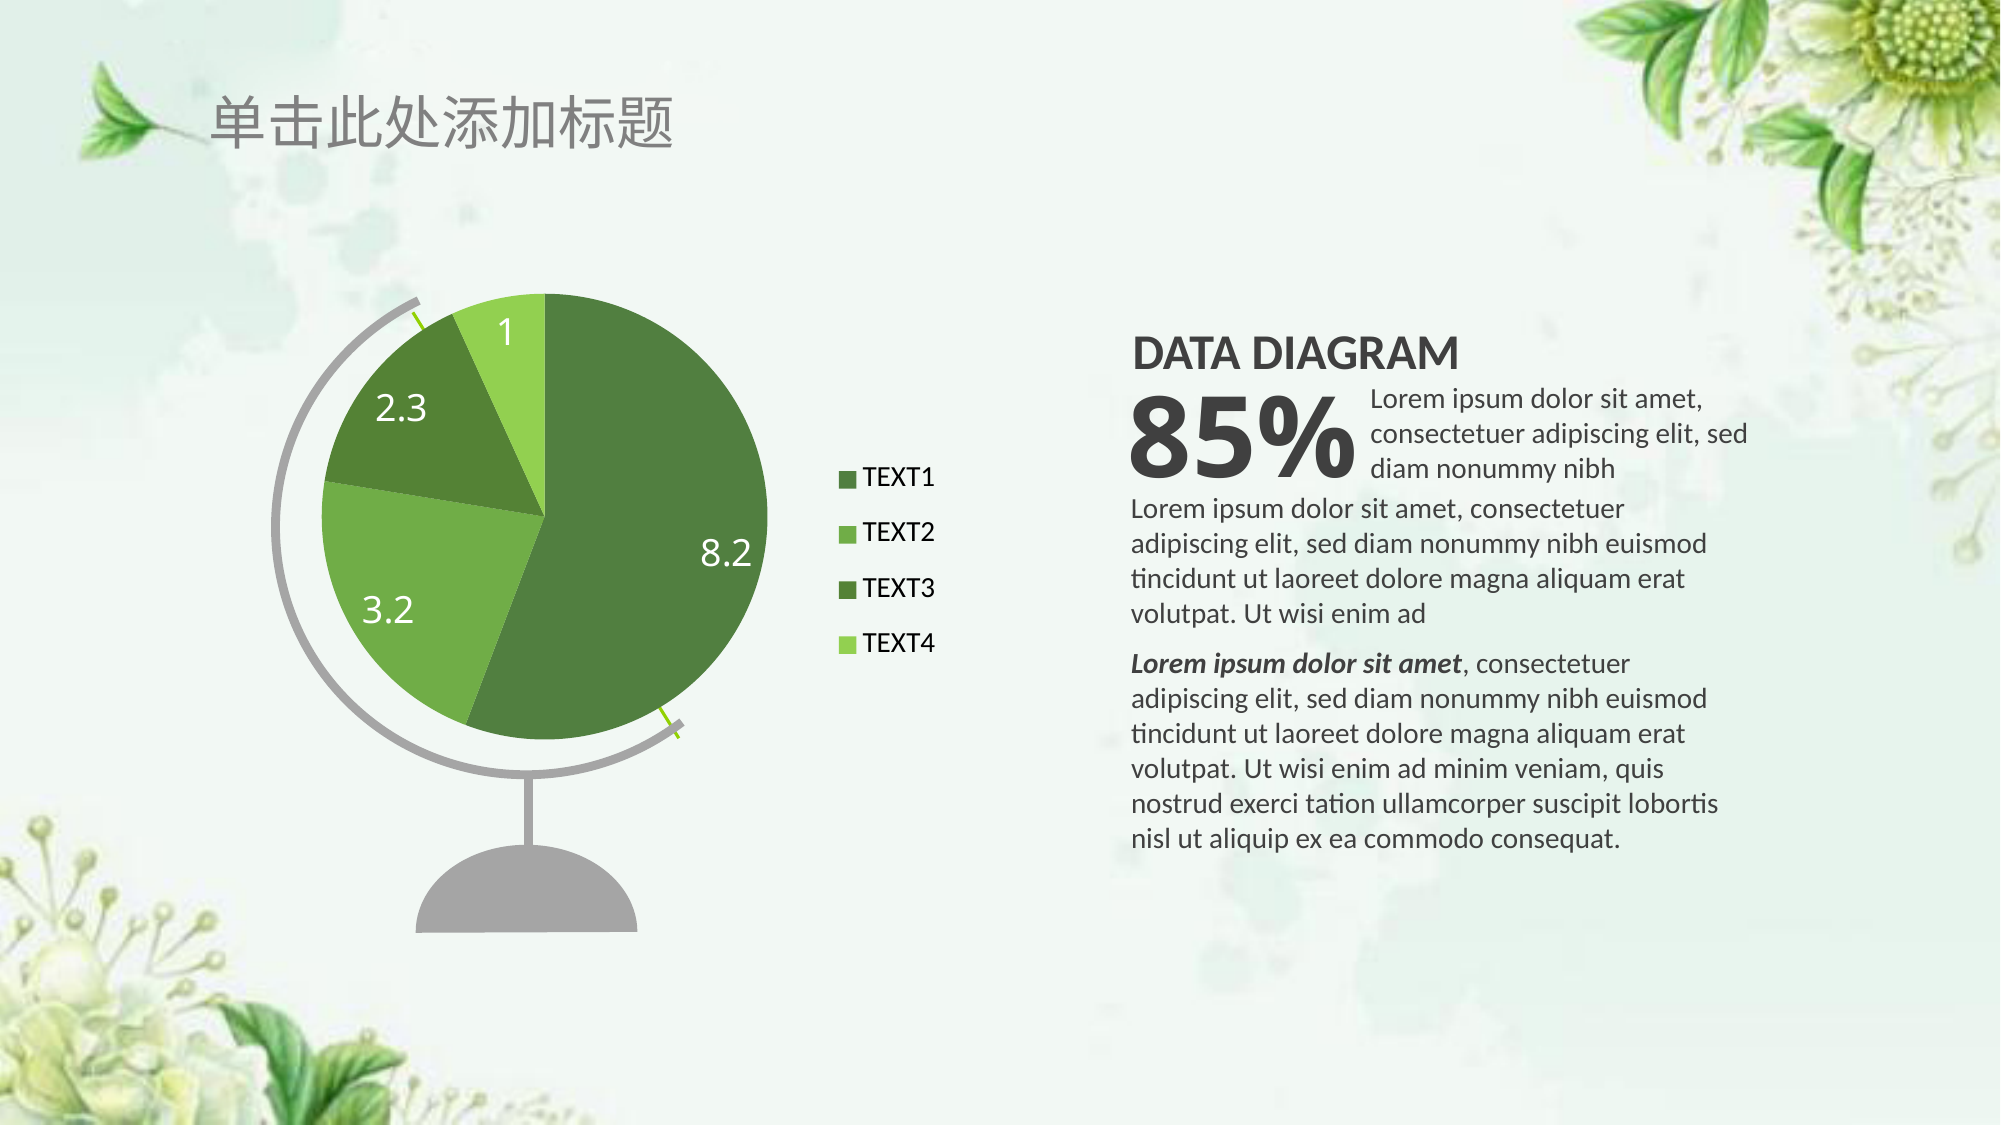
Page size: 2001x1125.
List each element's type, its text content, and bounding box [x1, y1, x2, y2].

picture [0, 0, 2001, 1125]
text_box DATA DIAGRAM [1201, 312, 1476, 371]
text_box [200, 229, 1201, 1020]
text_box 85% [1201, 357, 1373, 481]
text_box Lorem ipsum dolor sit amet, consectetuer adipiscing elit, sed diam nonummy nibh [1373, 371, 1765, 492]
text_box 单击此处添加标题 [194, 79, 690, 164]
text_box Lorem ipsum dolor sit amet, consectetuer adipiscing elit, sed diam nonummy nibh euismod tincidunt ut laoreet dolore magna aliquam erat volutpat. Ut wisi enim ad [1201, 481, 1764, 636]
text_box Lorem ipsum dolor sit amet, consectetuer adipiscing elit, sed diam nonummy nibh euismod tincidunt ut laoreet dolore magna aliquam erat volutpat. Ut wisi enim ad minim veniam, quis nostrud exerci tation ullamcorper suscipit lobortis nisl ut aliquip ex ea commodo consequat. [1201, 636, 1764, 862]
